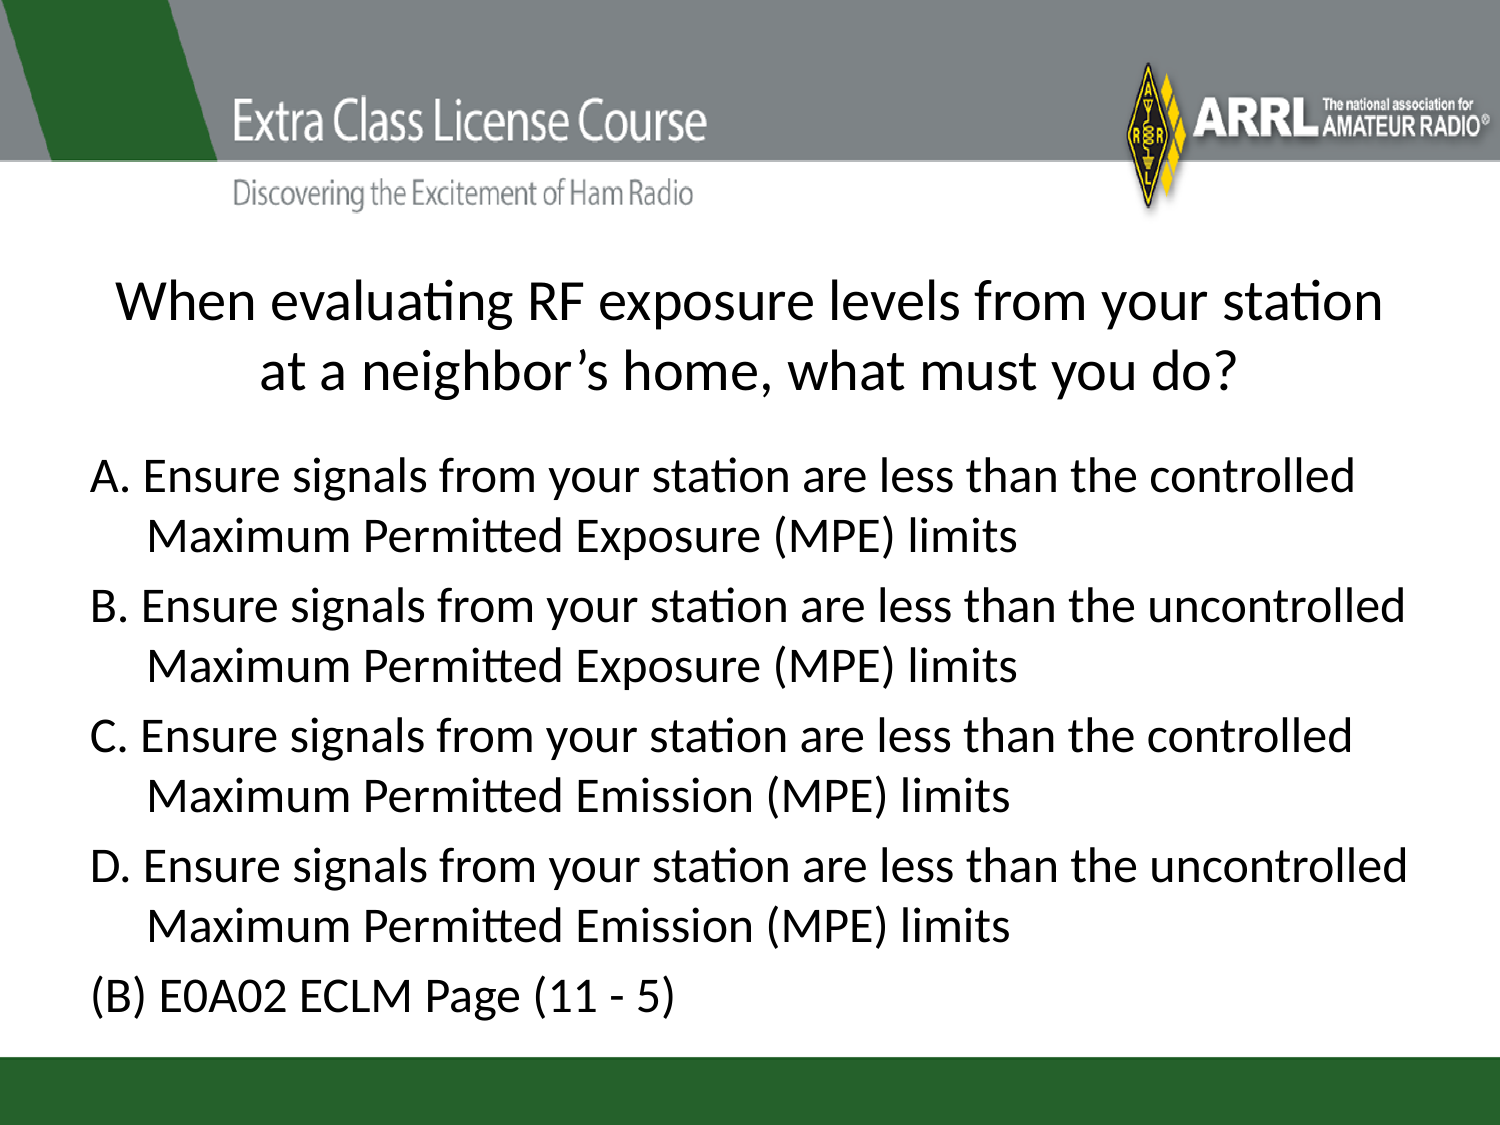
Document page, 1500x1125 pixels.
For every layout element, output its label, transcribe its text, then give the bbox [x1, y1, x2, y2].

title When evaluating RF exposure levels from your station at a neighbor’s home, what must you do? [75, 254, 1425, 435]
list A. Ensure signals from your station are less than the controlled Maximum Permitted Exposure (MPE) limits B. Ensure signals from your station are less than the uncontrolled Maximum Permitted Exposure (MPE) limits C. Ensure signals from your station are less than the controlled Maximum Permitted Emission (MPE) limits D. Ensure signals from your station are less than the uncontrolled Maximum Permitted Emission (MPE) limits (B) E0A02 ECLM Page (11 - 5) [75, 435, 1425, 953]
picture [0, 0, 1500, 1125]
